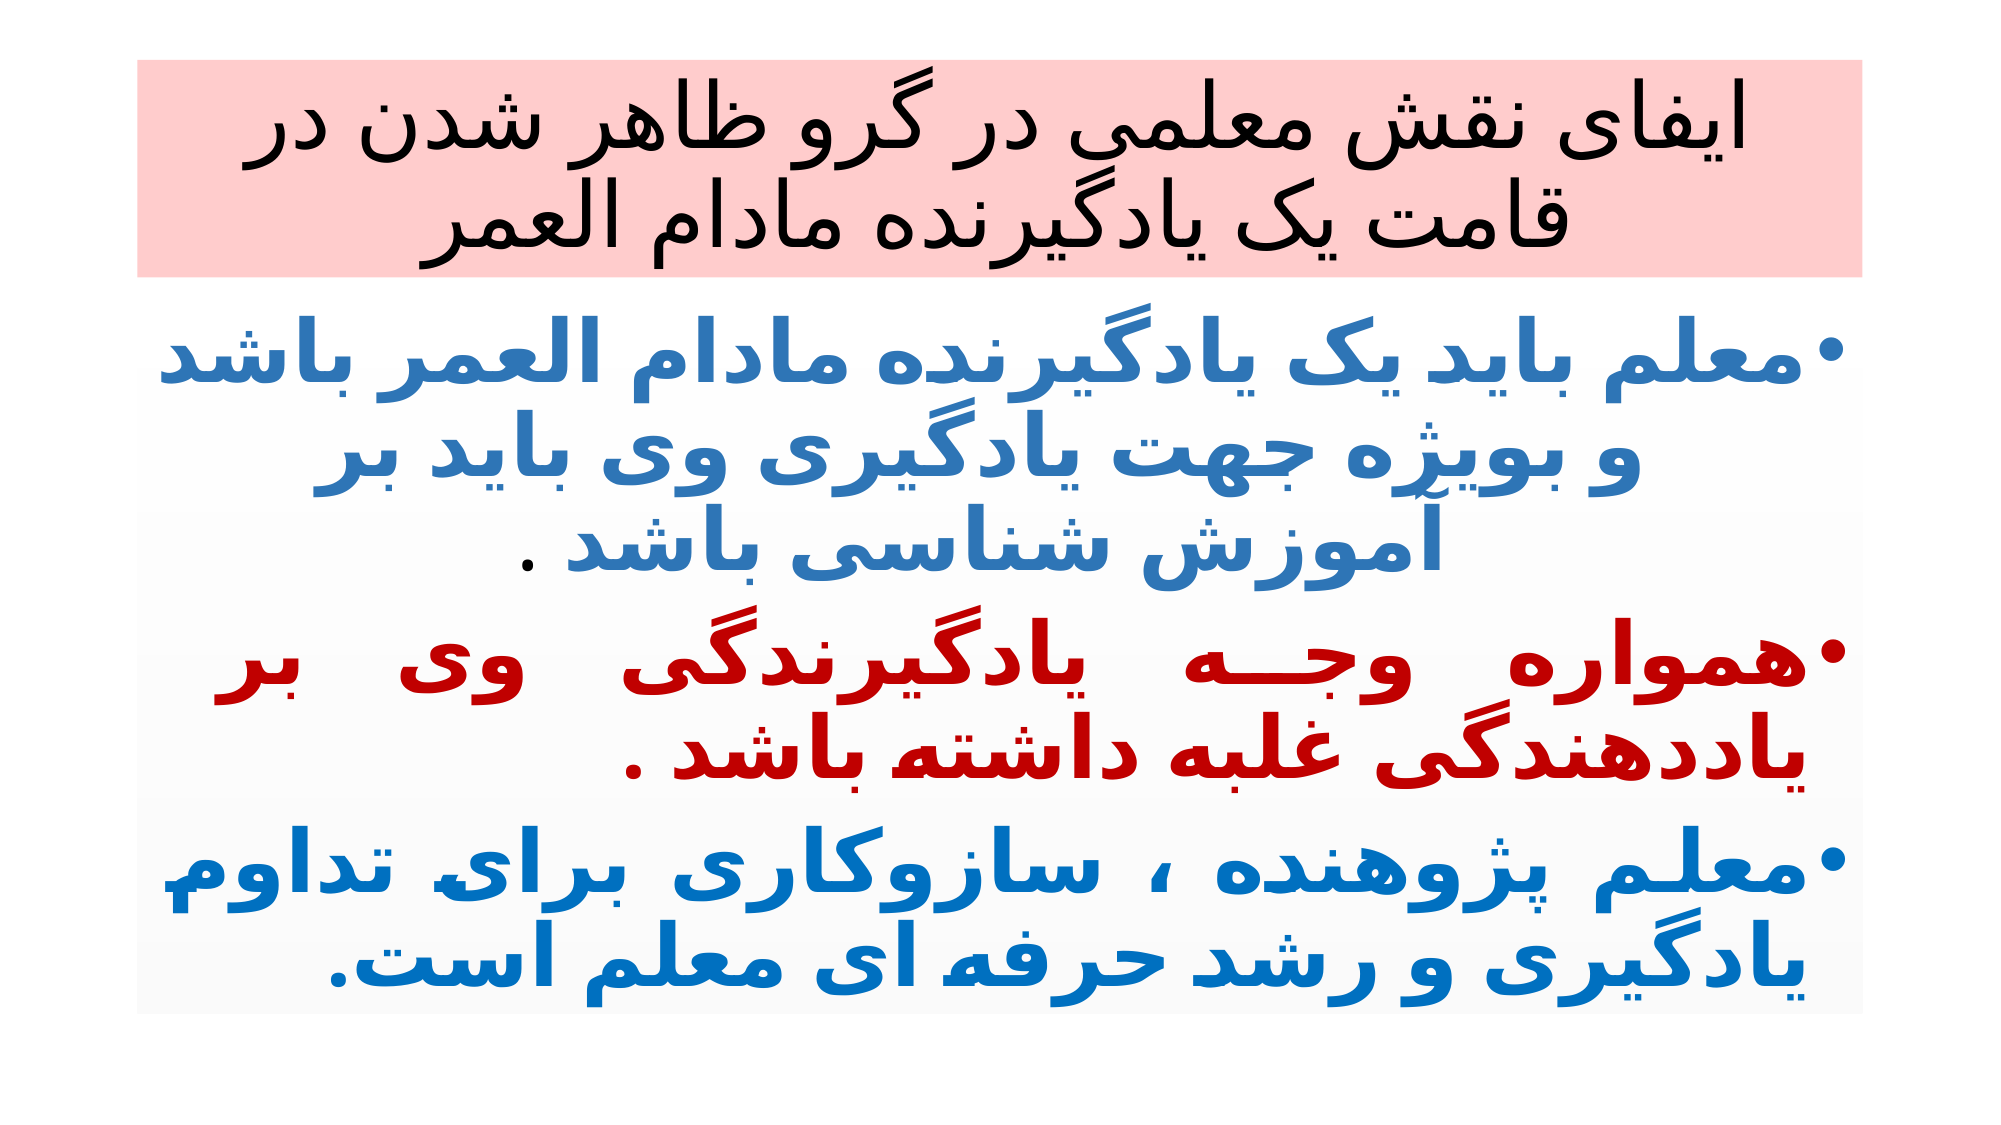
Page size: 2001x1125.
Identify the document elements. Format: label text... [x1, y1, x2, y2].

title ایفای نقش معلمی در گرو ظاهر شدن در قامت یک یادگیرنده مادام العمر [137, 59, 1863, 278]
list معلم باید یک یادگیرنده مادام العمر باشد و بويژه جهت یادگیری وی باید بر آموزش شناسی باشد . همواره وجه یادگیرندگی وی بر یاددهندگی غلبه داشته باشد . معلم پژوهنده ، سازوکاری برای تداوم یادگیری و رشد حرفه ای معلم است. [137, 299, 1863, 1014]
